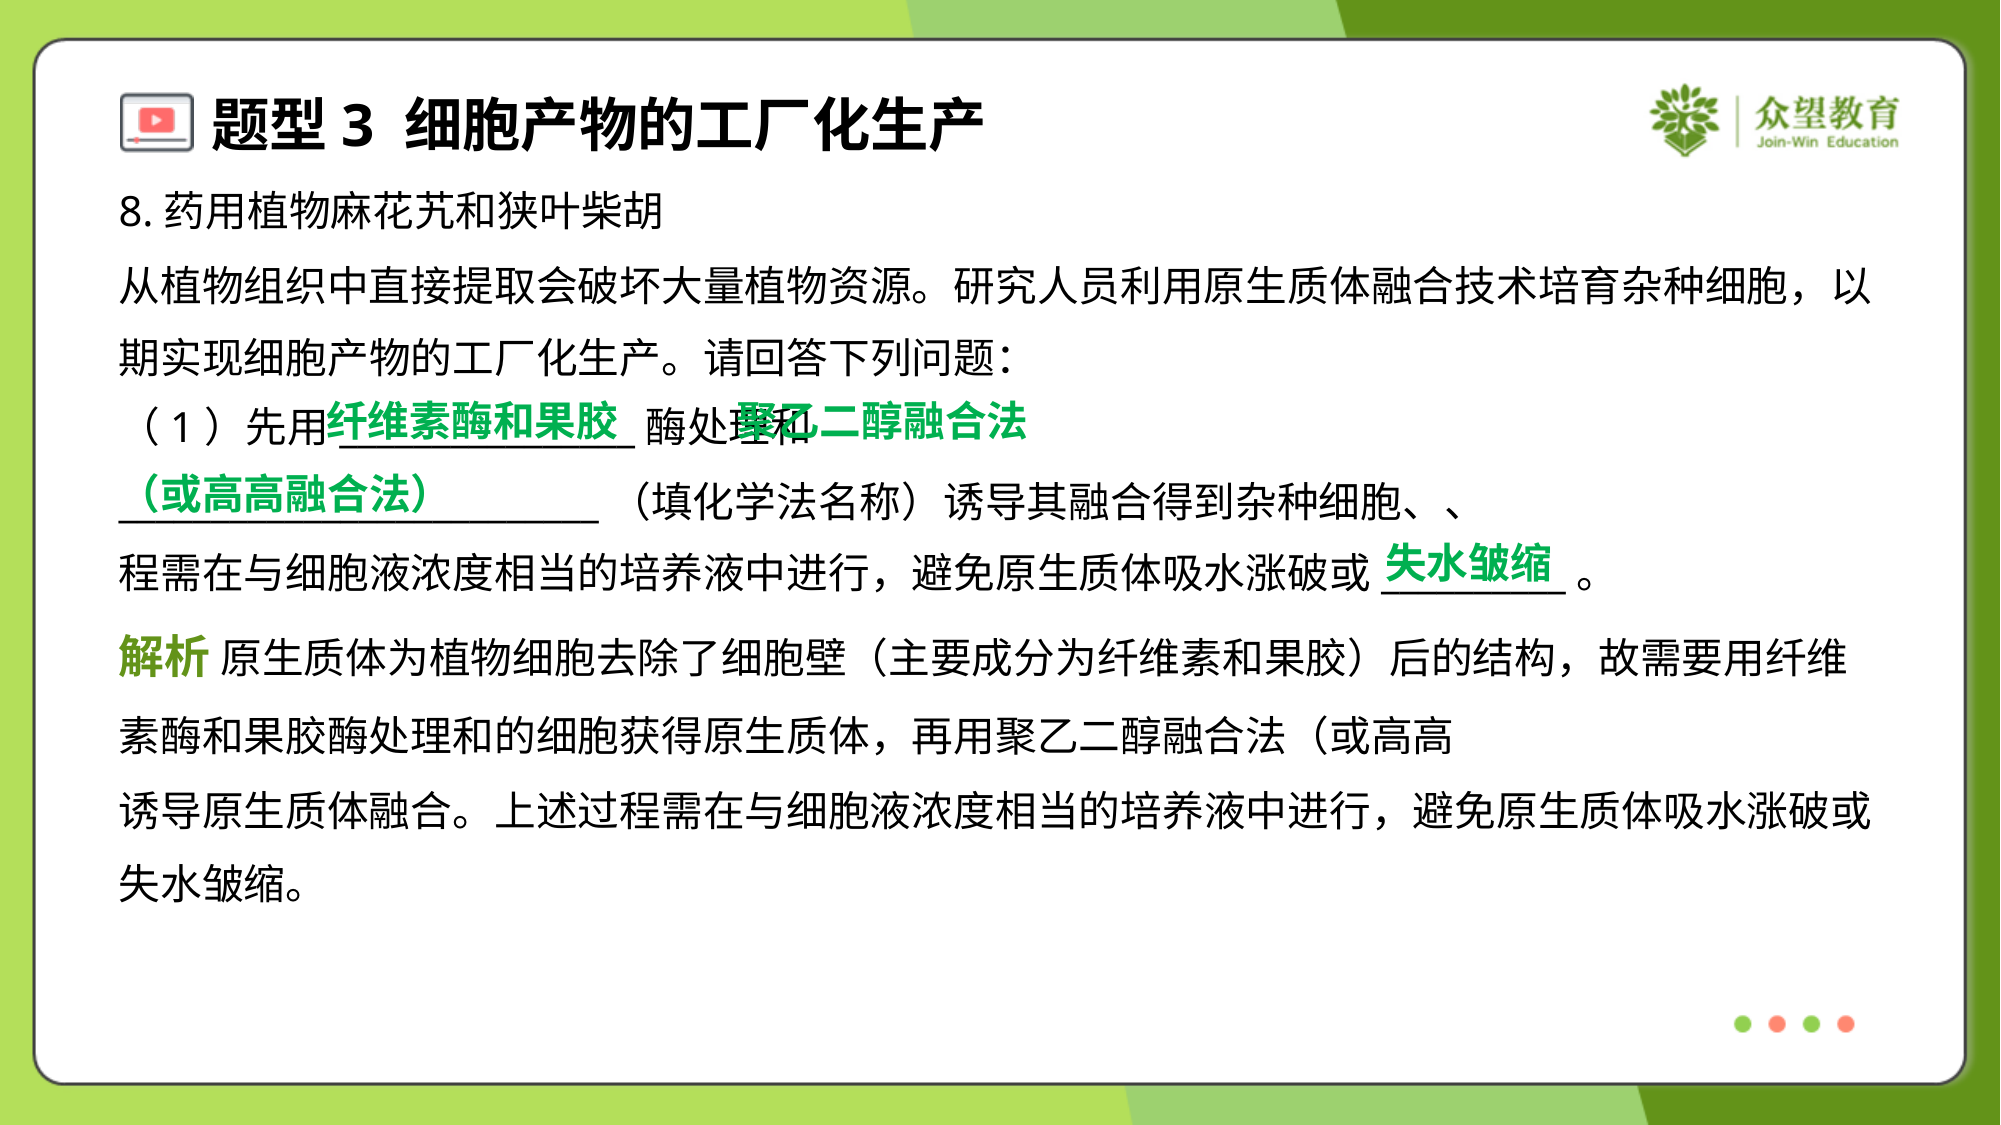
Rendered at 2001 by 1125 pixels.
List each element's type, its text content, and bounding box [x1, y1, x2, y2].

picture [0, 0, 2000, 1125]
text_box 失水皱缩 [1370, 516, 1567, 581]
text_box 纤维素酶和果胶 [311, 369, 633, 437]
